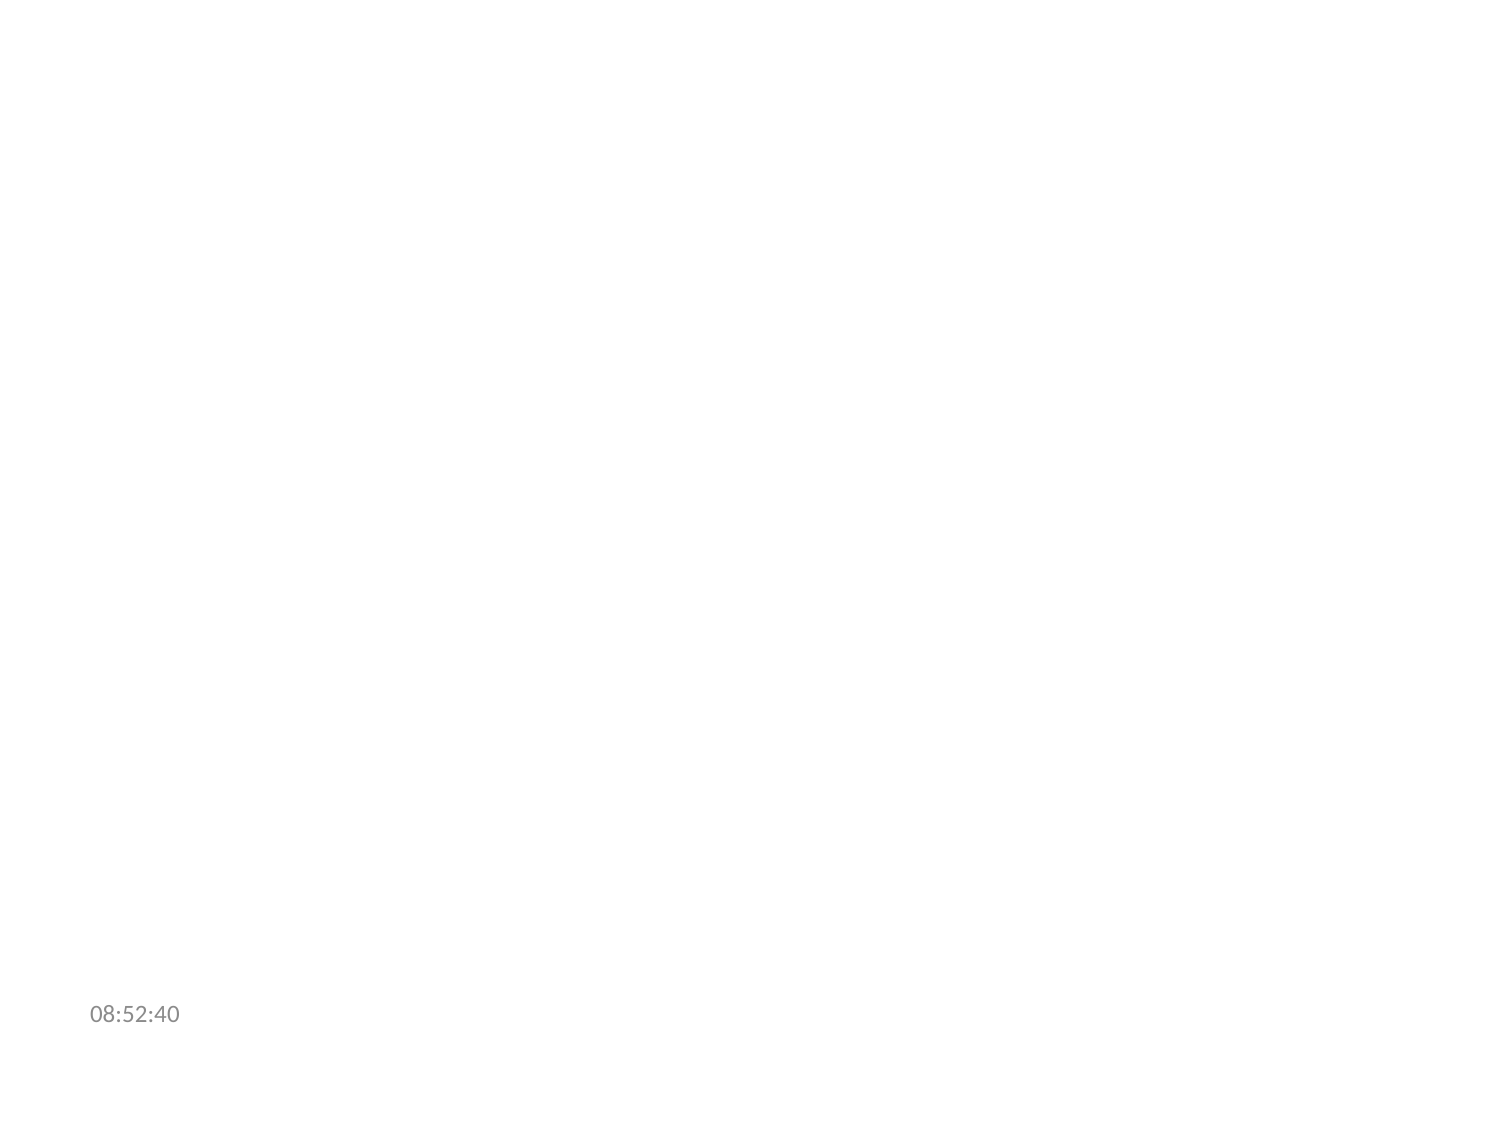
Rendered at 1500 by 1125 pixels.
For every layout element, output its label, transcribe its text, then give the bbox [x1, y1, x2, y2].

text_box 15:35:09 [75, 982, 425, 1043]
